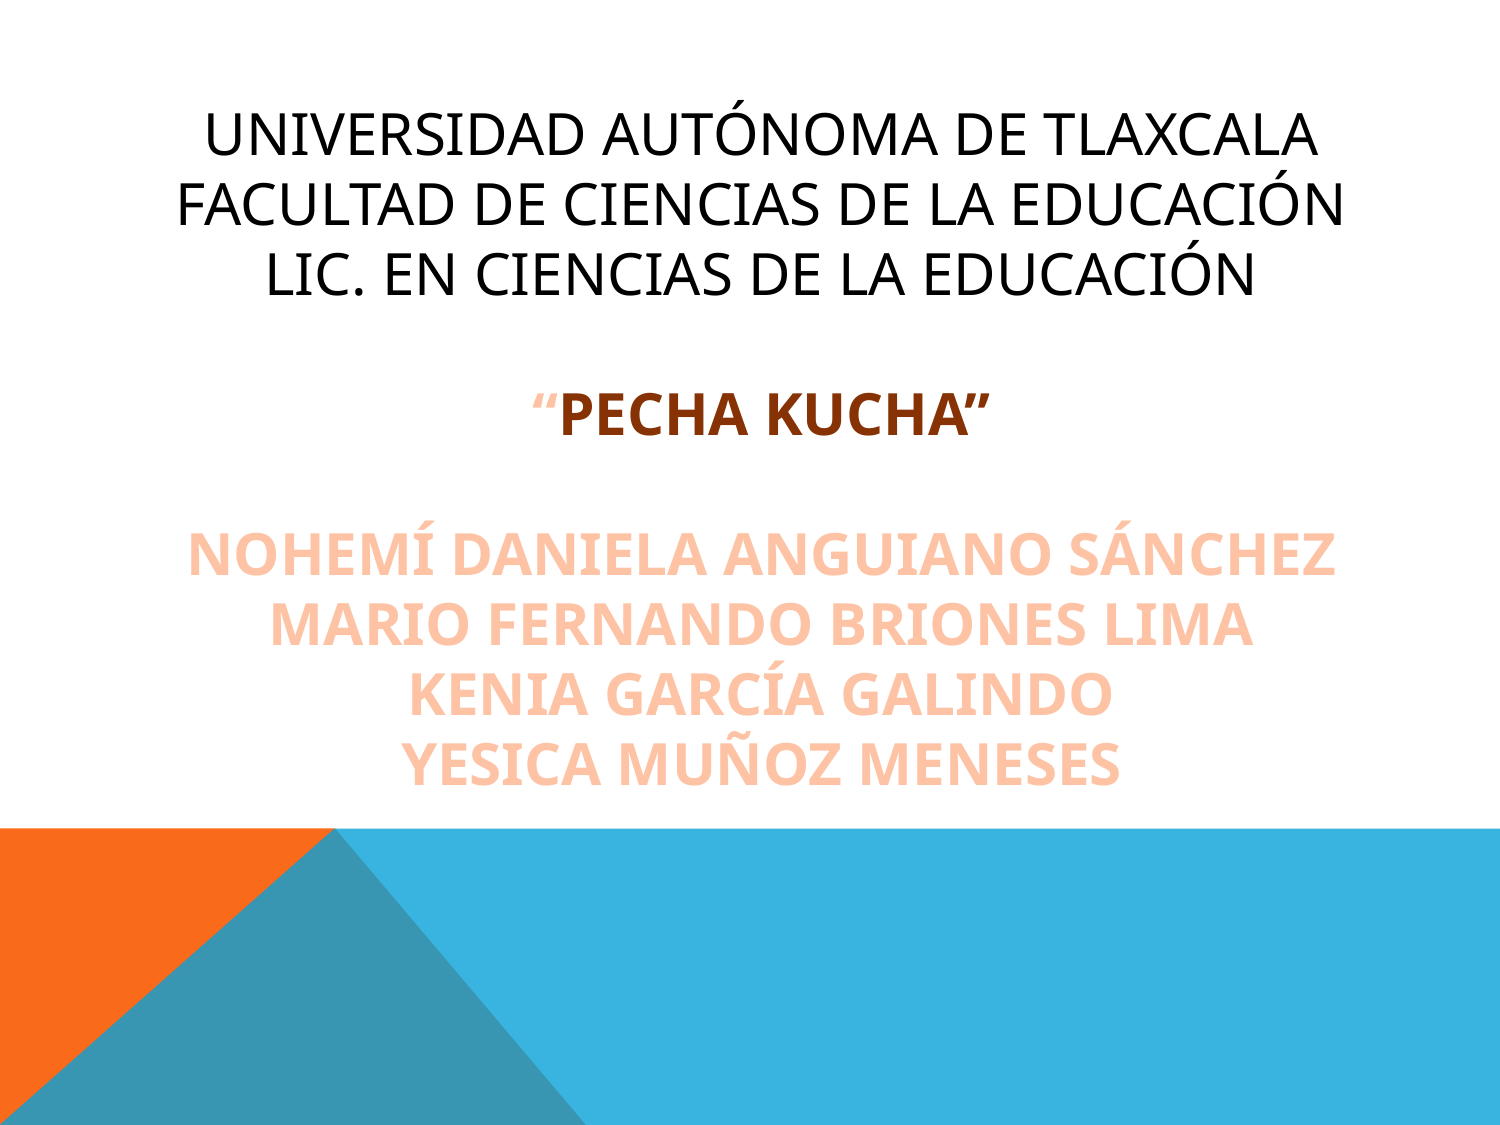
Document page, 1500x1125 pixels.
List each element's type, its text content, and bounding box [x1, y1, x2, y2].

title UNIVERSIDAD AUTÓNOMA DE TLAXCALA FACULTAD DE CIENCIAS DE LA EDUCACIÓN LIC. EN CIENCIAS DE LA EDUCACIÓN “PECHA KUCHA” NOHEMÍ DANIELA ANGUIANO SÁNCHEZ MARIO FERNANDO BRIONES LIMA KENIA GARCÍA GALINDO YESICA MUÑOZ MENESES [135, 60, 1388, 835]
